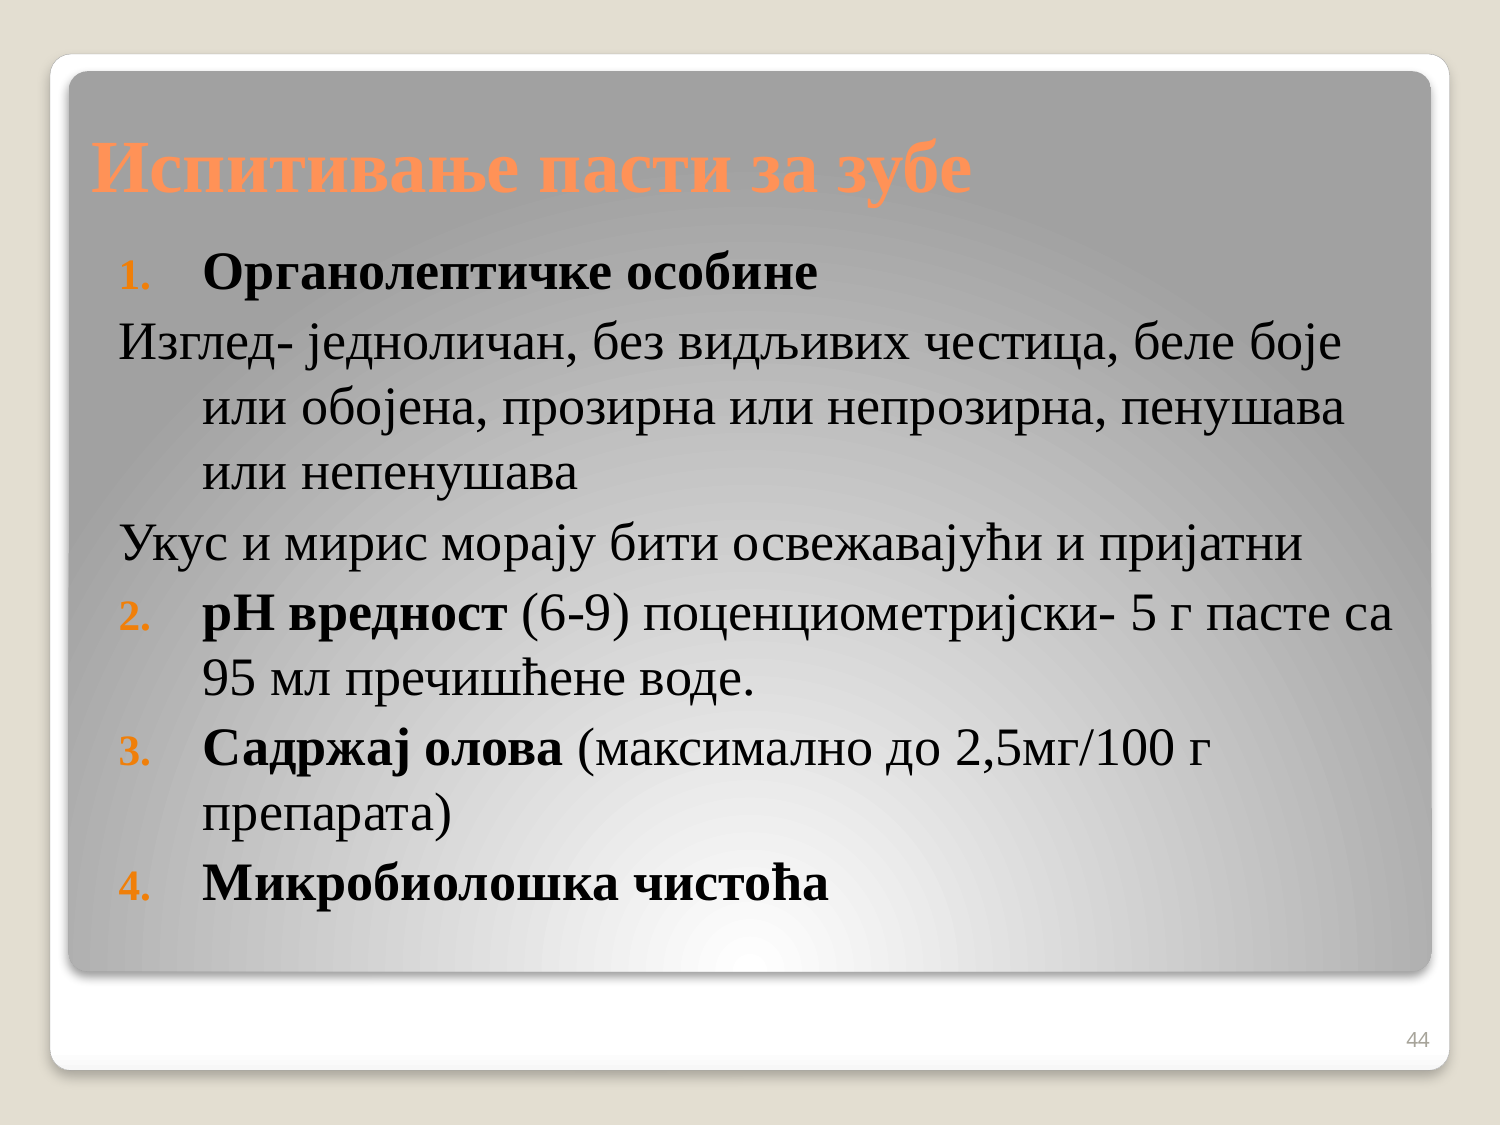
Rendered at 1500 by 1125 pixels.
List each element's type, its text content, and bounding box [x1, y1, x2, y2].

list Органолептичке особине Изглед- једноличан, без видљивих честица, беле боје или обојена, прозирна или непрозирна, пенушава или непенушава Укус и мирис морају бити освежавајући и пријатни pH вредност (6-9) поценциометријски- 5 г пасте са 95 мл пречишћене воде. Садржај олова (максимално до 2,5мг/100 г препарата) Микробиолошка чистоћа [88, 219, 1420, 1047]
slide_number 44 [1369, 1002, 1445, 1063]
title Испитивање пасти за зубе [76, 42, 1420, 216]
